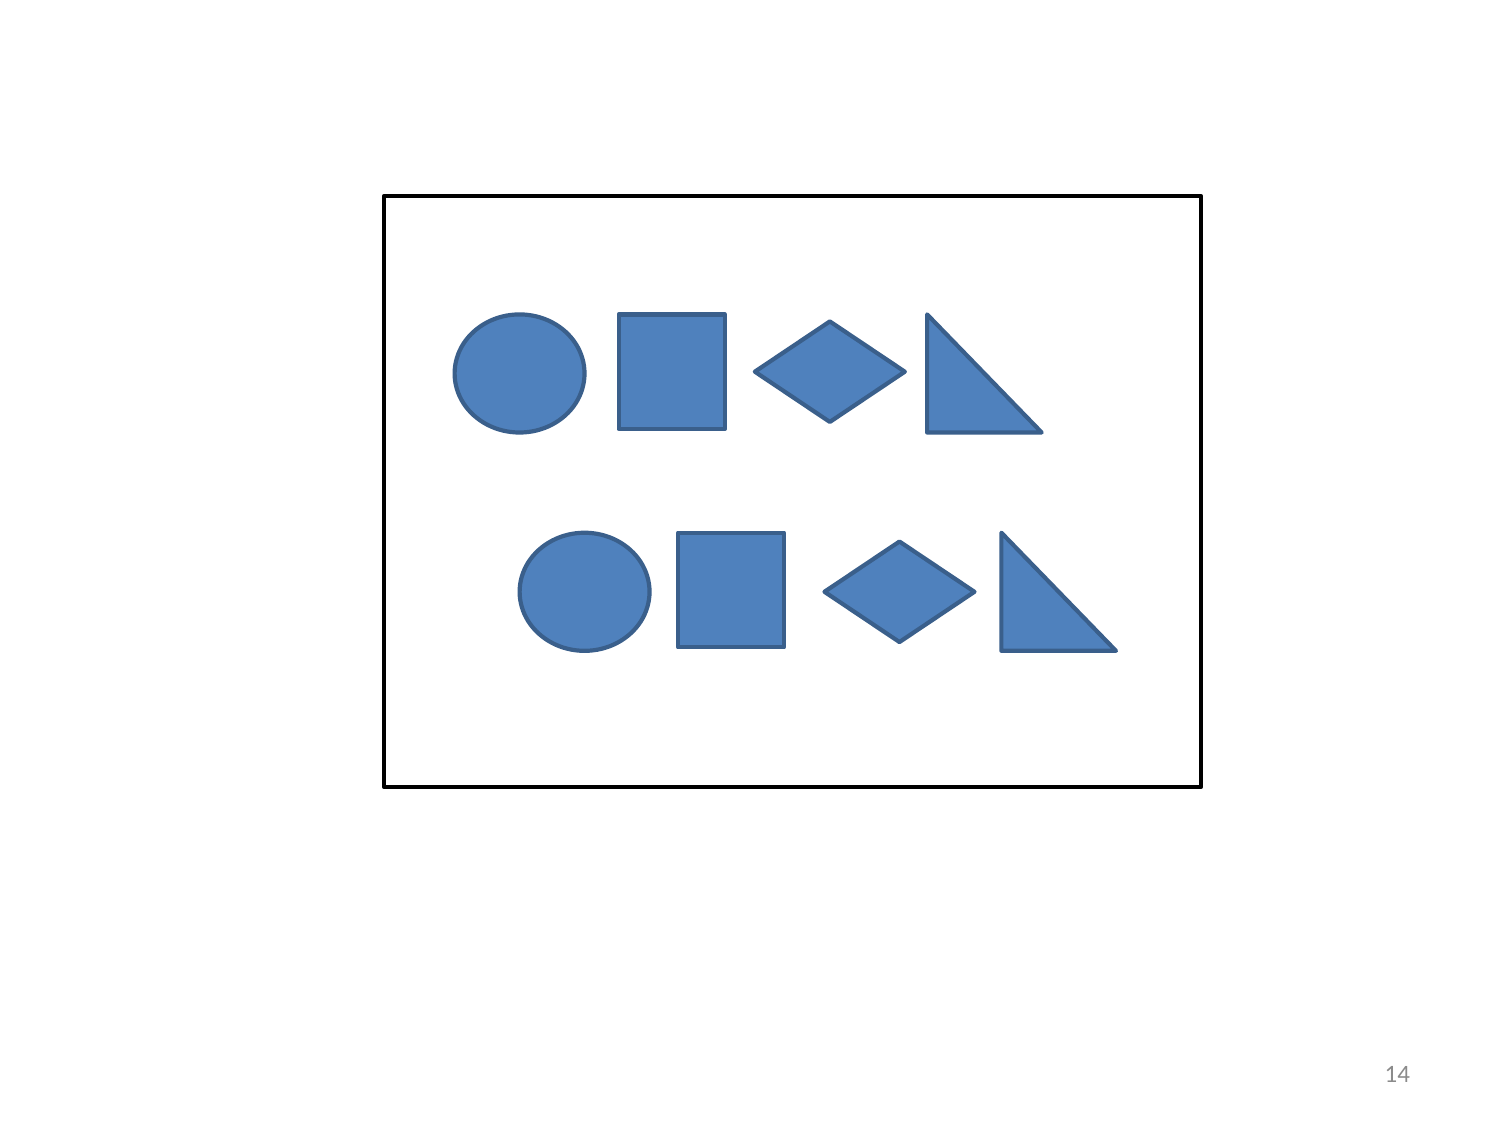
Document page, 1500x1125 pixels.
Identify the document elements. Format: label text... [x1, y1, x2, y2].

text_box [752, 319, 907, 424]
text_box [999, 530, 1118, 653]
text_box [617, 312, 727, 431]
text_box [452, 312, 587, 435]
text_box [925, 312, 1044, 435]
slide_number 14 [1074, 1042, 1425, 1103]
text_box [382, 194, 1203, 789]
text_box [822, 539, 977, 644]
text_box [676, 531, 786, 649]
text_box [517, 530, 652, 653]
